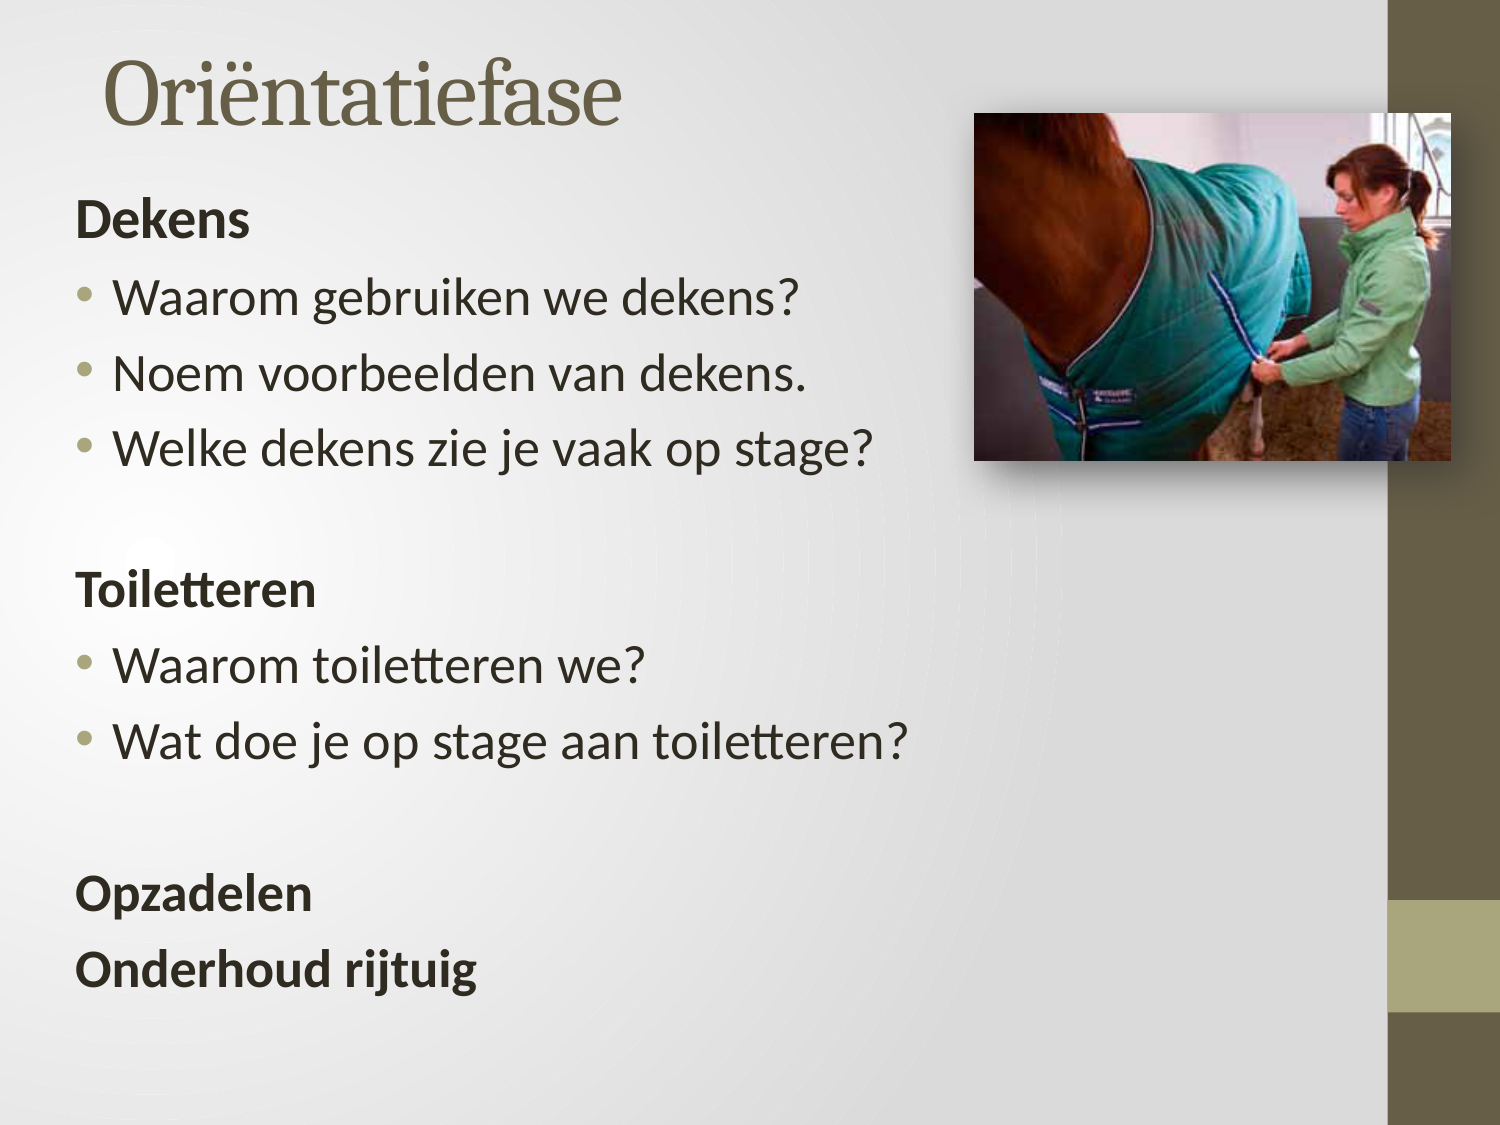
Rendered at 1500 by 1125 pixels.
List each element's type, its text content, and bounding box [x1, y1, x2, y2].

title Oriëntatiefase [88, 0, 1339, 172]
picture [973, 113, 1452, 461]
list Dekens Waarom gebruiken we dekens? Noem voorbeelden van dekens. Welke dekens zie je vaak op stage? Toiletteren Waarom toiletteren we? Wat doe je op stage aan toiletteren? Opzadelen Onderhoud rijtuig [41, 172, 1377, 1125]
